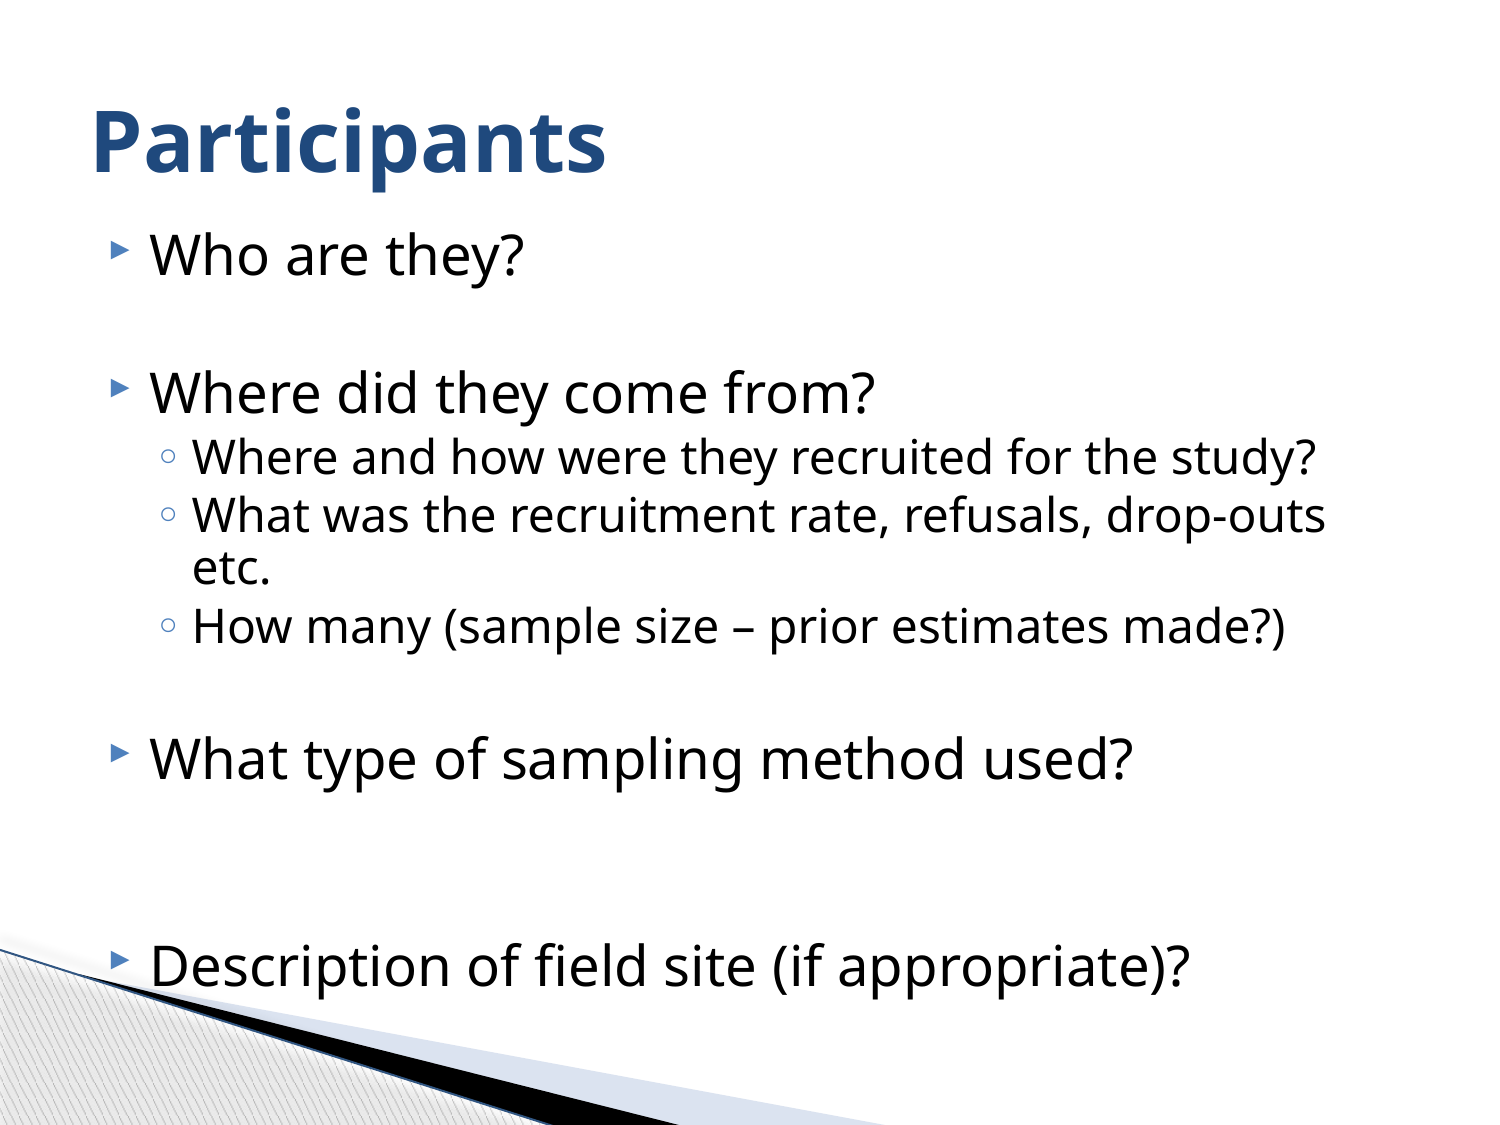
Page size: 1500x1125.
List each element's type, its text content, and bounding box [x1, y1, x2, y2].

title Participants [75, 45, 1425, 219]
list Who are they? Where did they come from? Where and how were they recruited for the study? What was the recruitment rate, refusals, drop-outs etc. How many (sample size – prior estimates made?) What type of sampling method used? Description of field site (if appropriate)? [75, 219, 1425, 1059]
